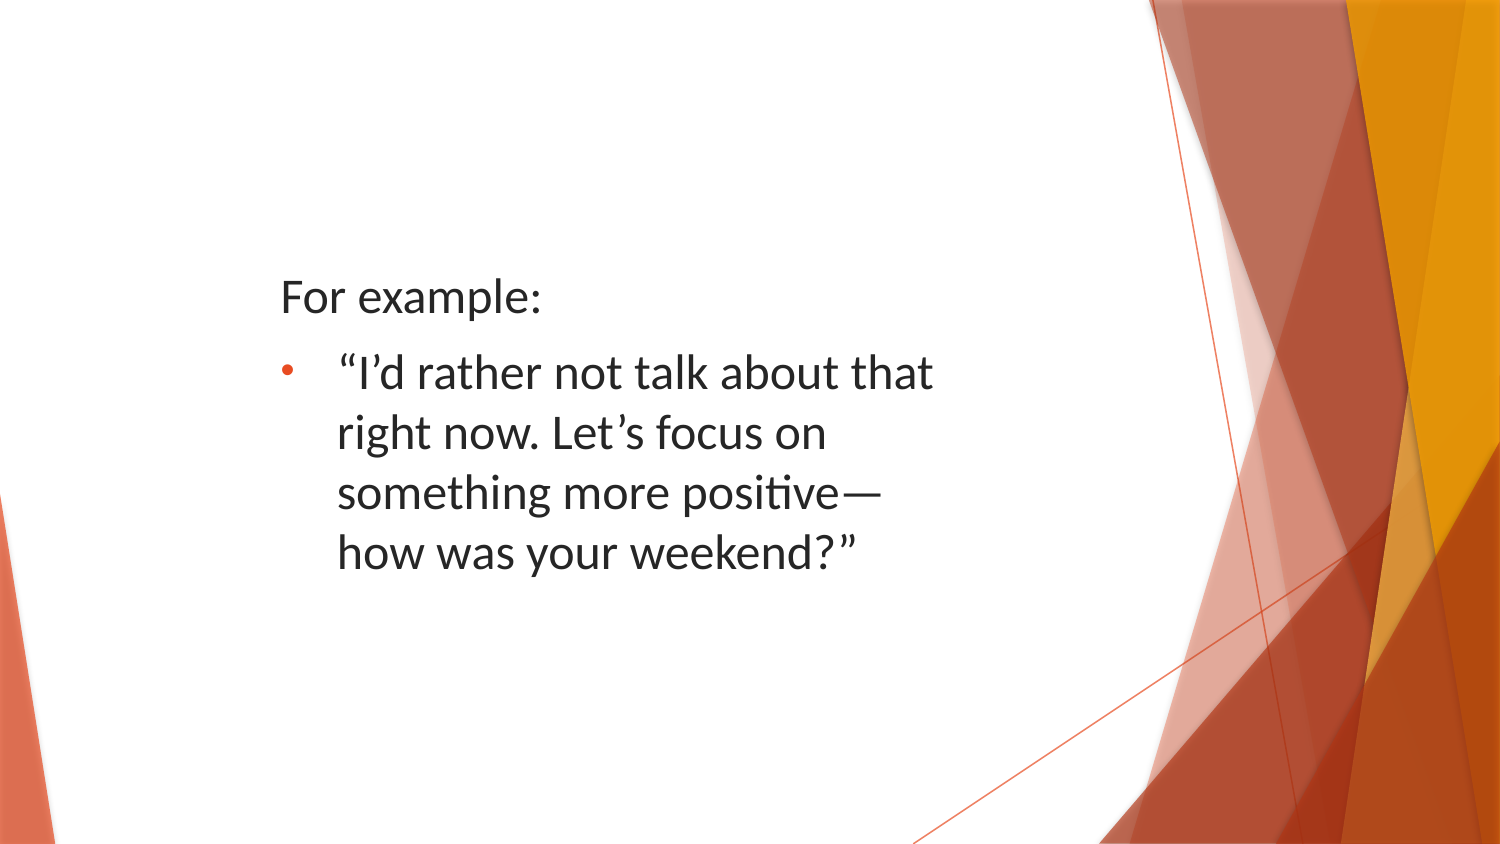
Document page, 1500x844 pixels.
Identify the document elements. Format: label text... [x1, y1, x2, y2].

list For example: “I’d rather not talk about that right now. Let’s focus on something more positive—how was your weekend?” [265, 114, 951, 729]
